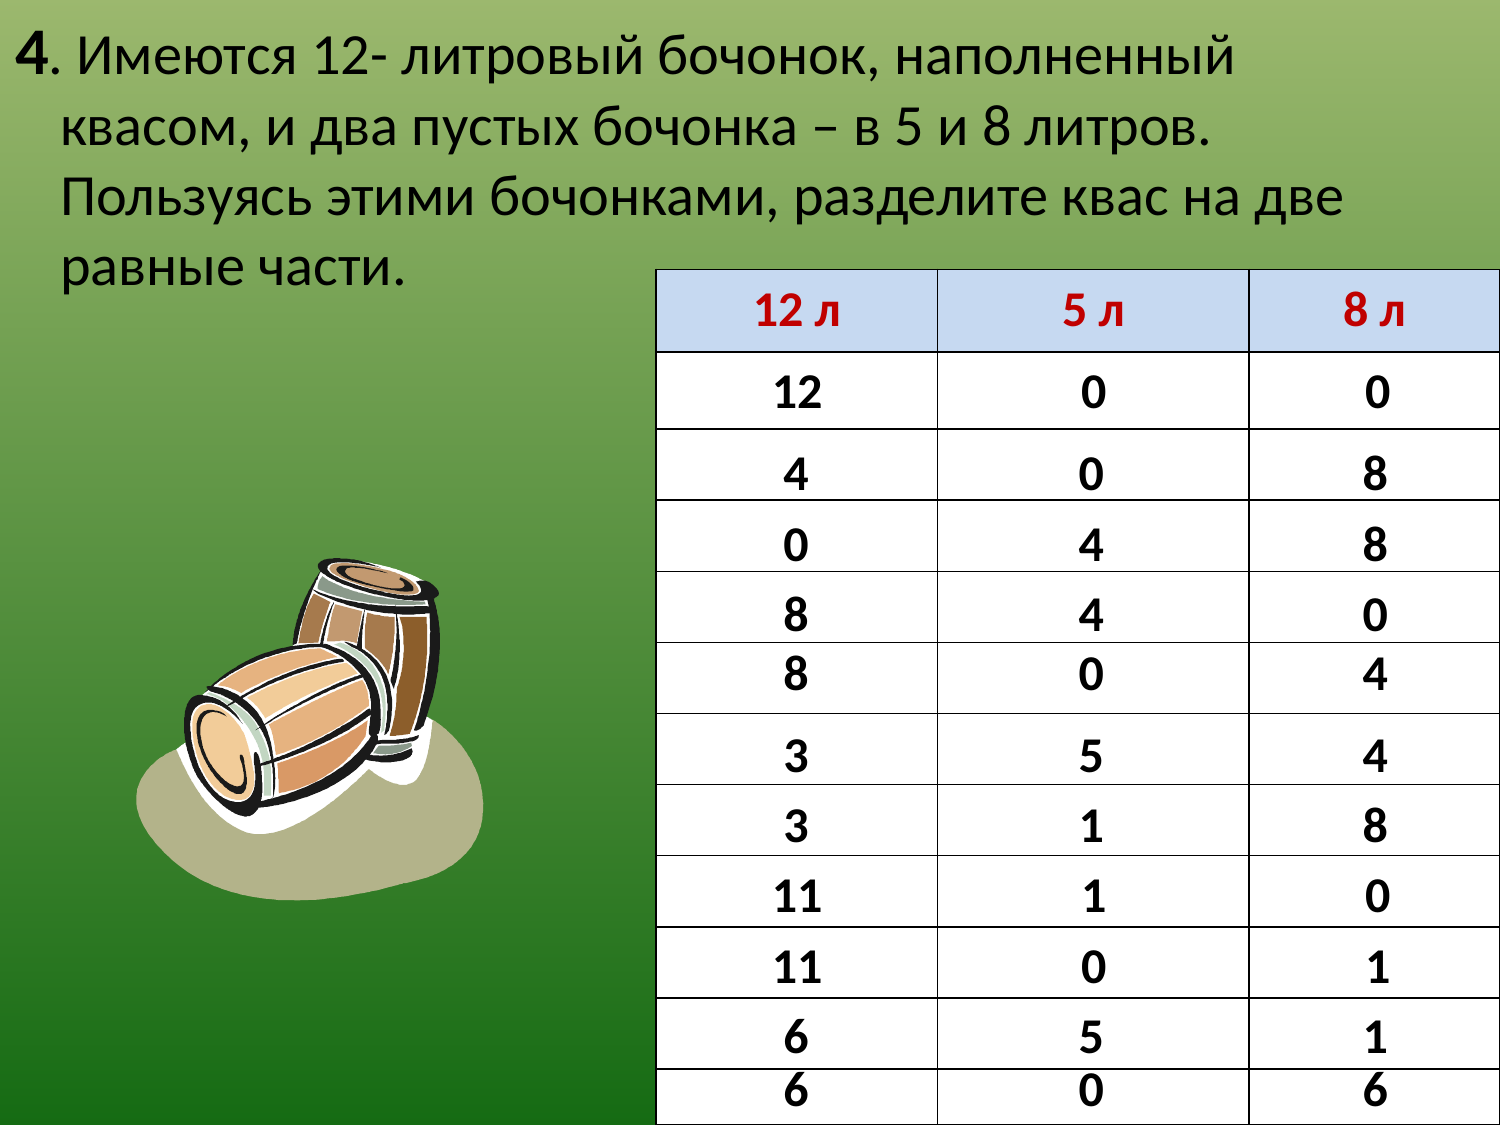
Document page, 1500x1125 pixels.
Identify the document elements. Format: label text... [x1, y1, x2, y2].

text_box 3 1 8 [656, 790, 1500, 855]
text_box 11 0 1 [656, 925, 1500, 996]
text_box 12 0 0 [656, 351, 1500, 427]
table_cell [1250, 708, 1499, 713]
table_cell [657, 708, 937, 713]
text_box 11 1 0 [656, 855, 1500, 925]
text_box 8 0 4 [656, 632, 1500, 708]
picture [128, 550, 491, 909]
table_header 8 л [1250, 270, 1499, 351]
text_box 4 0 8 [656, 433, 1500, 503]
text_box 6 5 1 [656, 996, 1500, 1049]
table_cell [938, 708, 1248, 713]
list 4. Имеются 12- литровый бочонок, наполненный квасом, и два пустых бочонка – в 5 и 8 литров. Пользуясь этими бочонками, разделите квас на две равные части. [0, 0, 1425, 329]
text_box 6 0 6 [656, 1049, 1500, 1124]
text_box 8 4 0 [656, 574, 1500, 632]
text_box 0 4 8 [656, 503, 1500, 574]
table_header 12 л [657, 270, 937, 351]
table_header 5 л [938, 270, 1248, 351]
text_box 3 5 4 [656, 714, 1500, 790]
